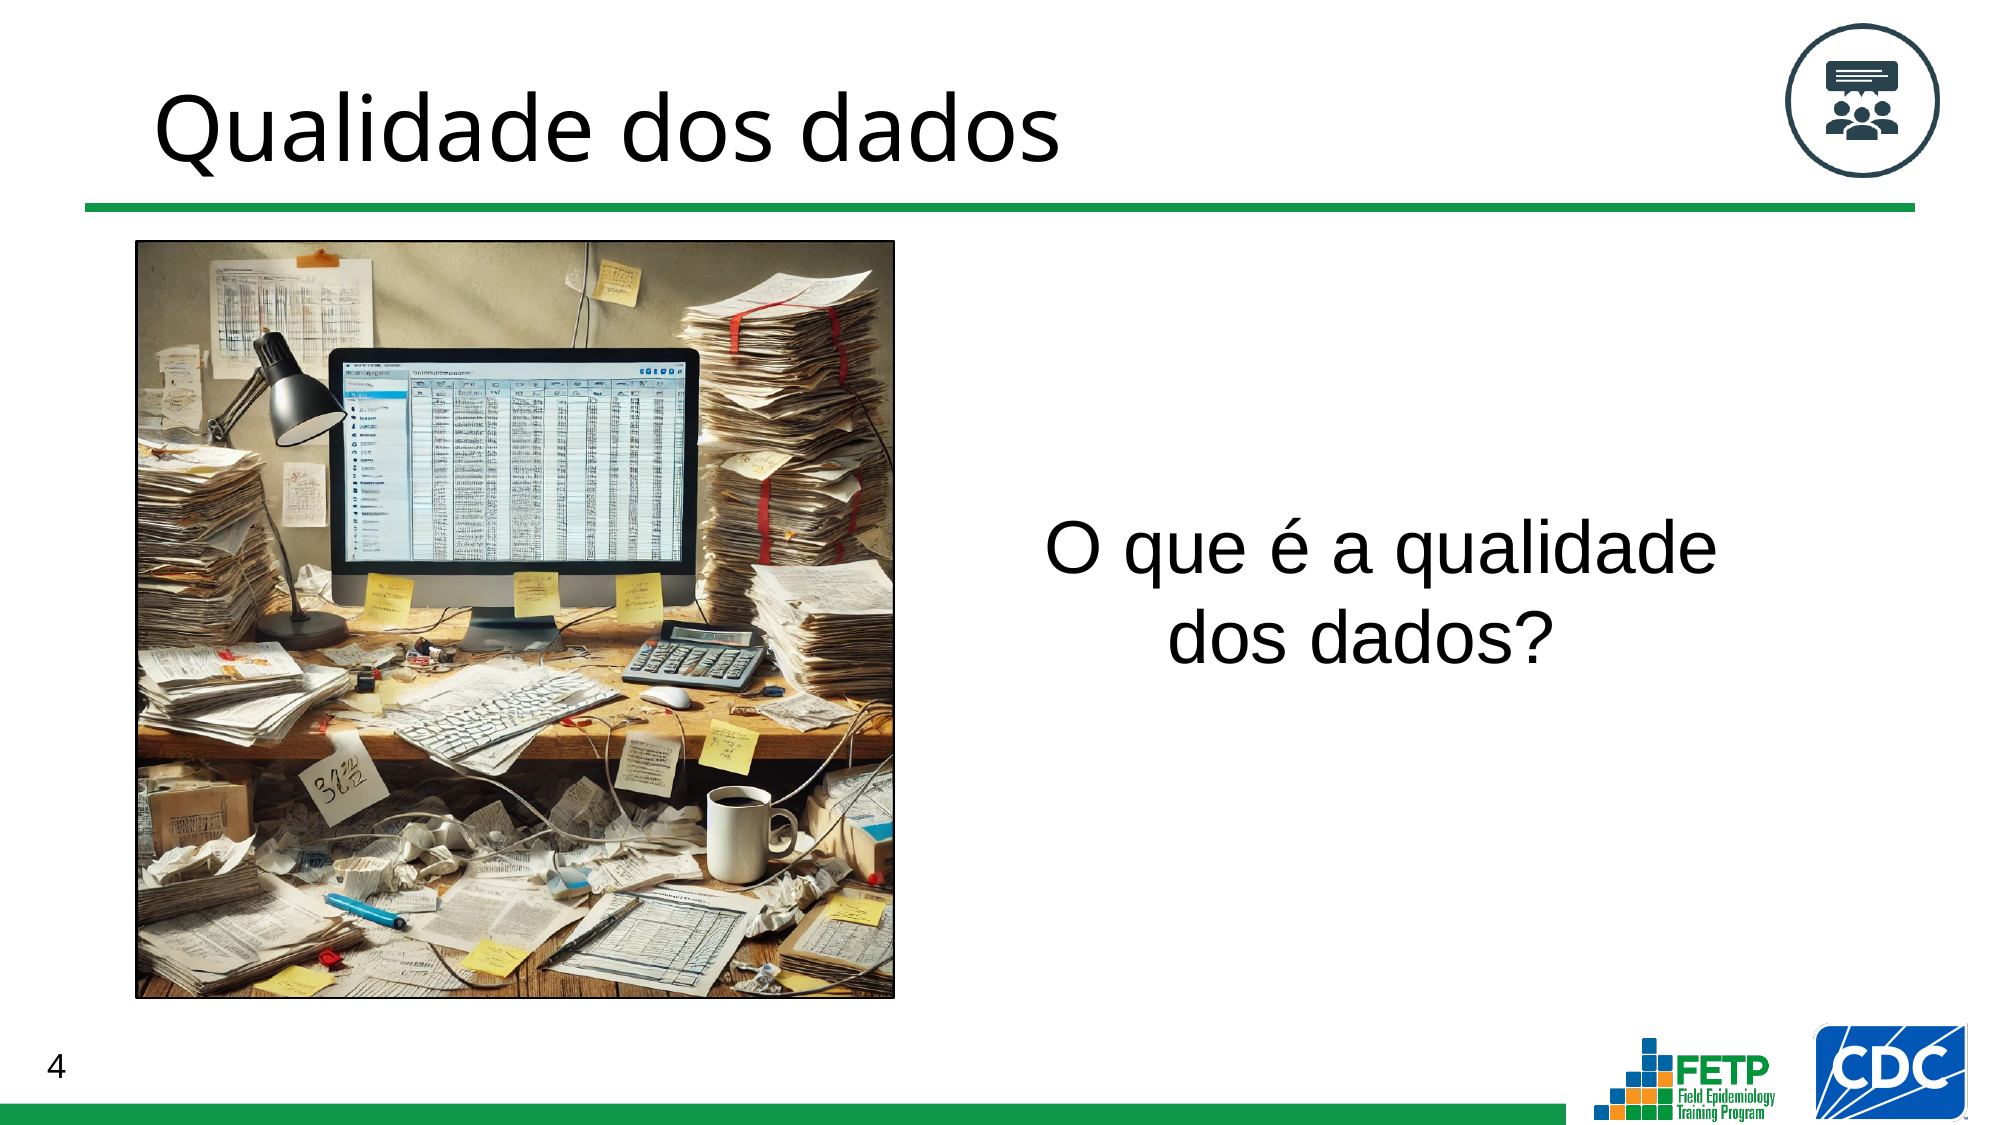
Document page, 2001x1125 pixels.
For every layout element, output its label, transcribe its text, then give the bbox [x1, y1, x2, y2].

title Qualidade dos dados [137, 75, 1738, 207]
text_box O que é a qualidade dos dados? [895, 491, 1893, 686]
picture [1594, 1038, 1775, 1122]
picture [1813, 1023, 1968, 1122]
picture [137, 242, 893, 998]
picture [1785, 23, 1940, 178]
